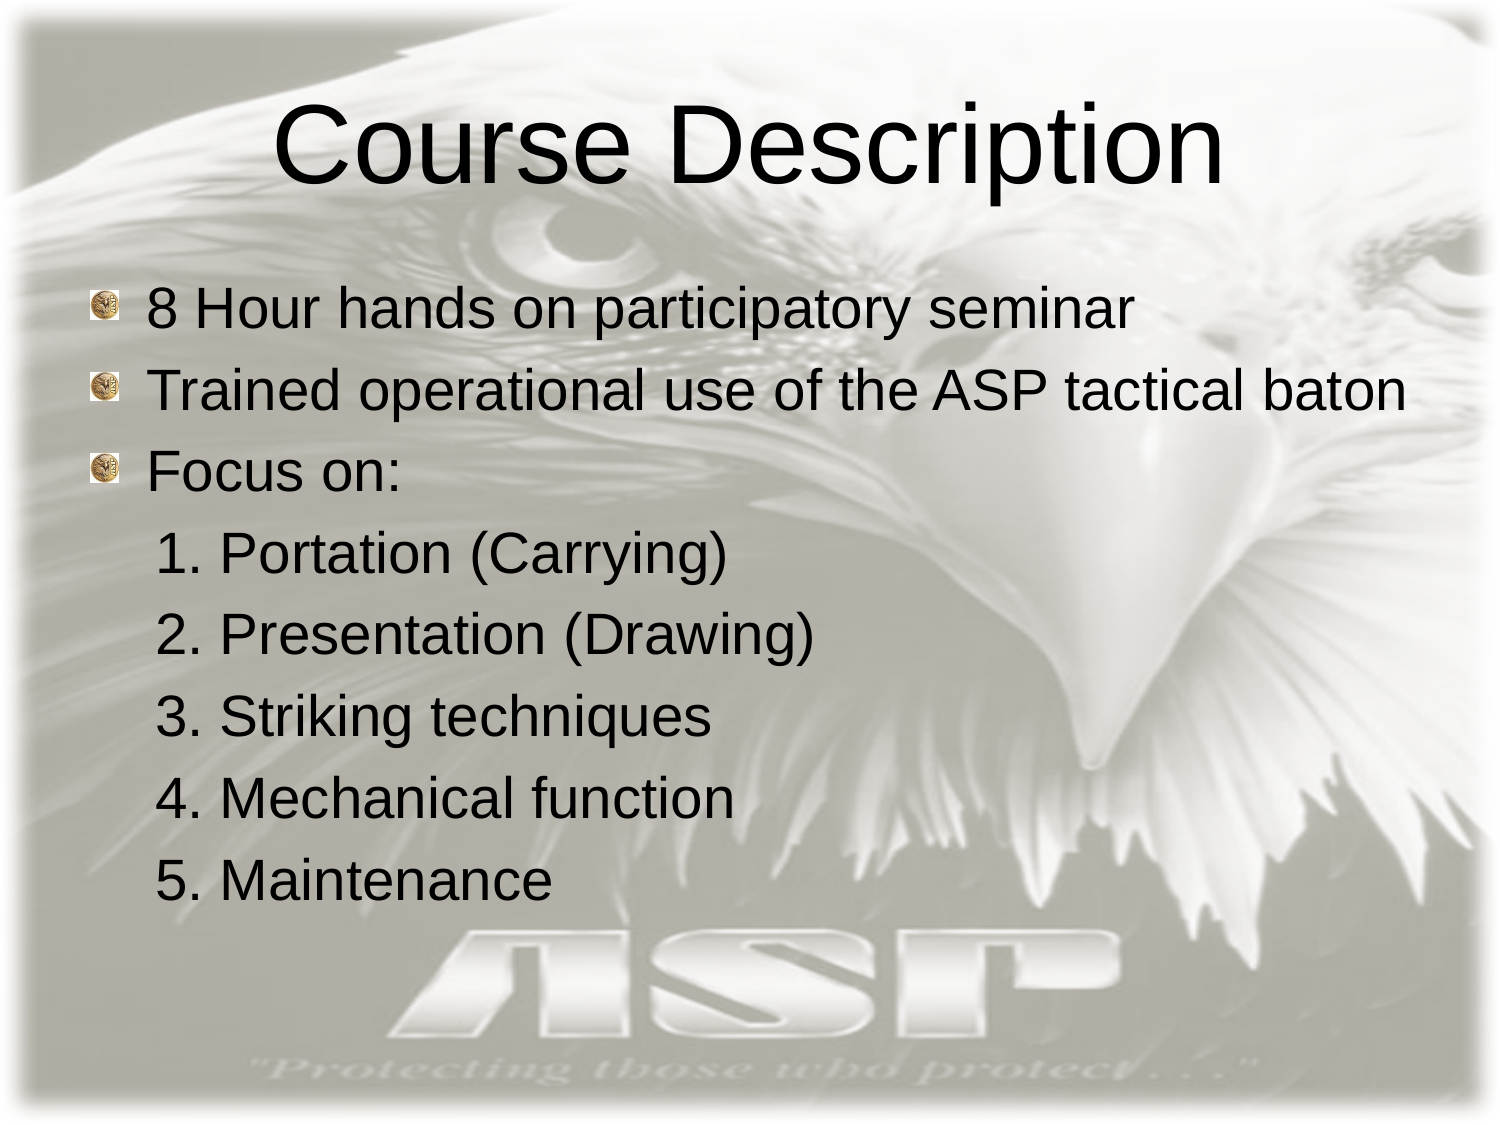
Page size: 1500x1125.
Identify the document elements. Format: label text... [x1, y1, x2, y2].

picture [90, 372, 119, 401]
list 8 Hour hands on participatory seminar Trained operational use of the ASP tactical baton Focus on: 1. Portation (Carrying) 2. Presentation (Drawing) 3. Striking techniques 4. Mechanical function 5. Maintenance [75, 262, 1425, 1005]
title Course Description [75, 45, 1425, 233]
picture [90, 453, 119, 483]
picture [90, 290, 119, 320]
